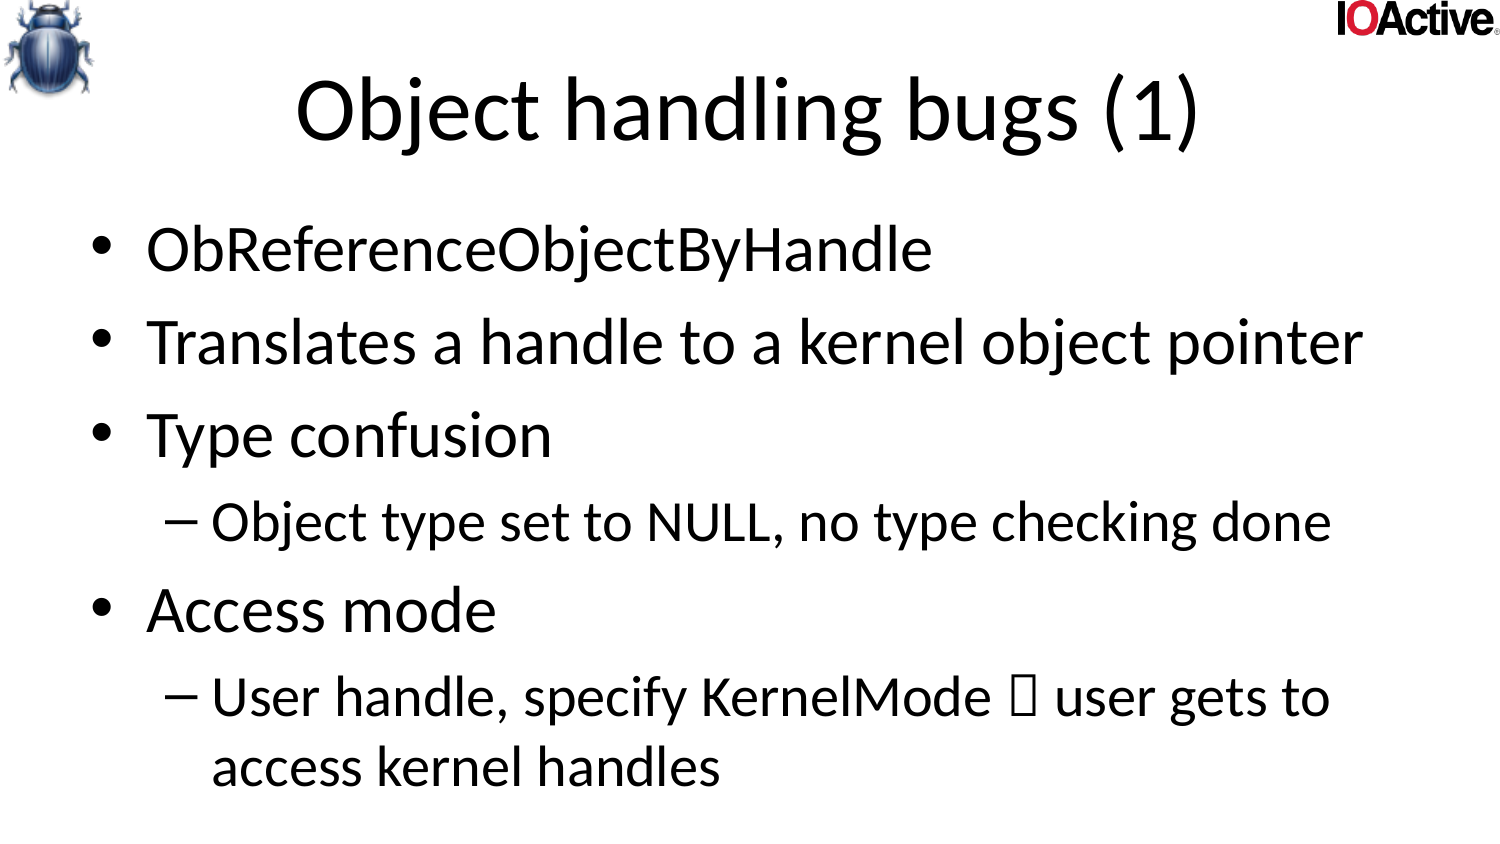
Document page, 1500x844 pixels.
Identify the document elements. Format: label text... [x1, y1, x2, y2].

picture [0, 0, 101, 101]
title Object handling bugs (1) [75, 33, 1425, 175]
picture [1337, 0, 1500, 36]
list ObReferenceObjectByHandle Translates a handle to a kernel object pointer Type confusion Object type set to NULL, no type checking done Access mode User handle, specify KernelMode  user gets to access kernel handles [75, 196, 1500, 844]
